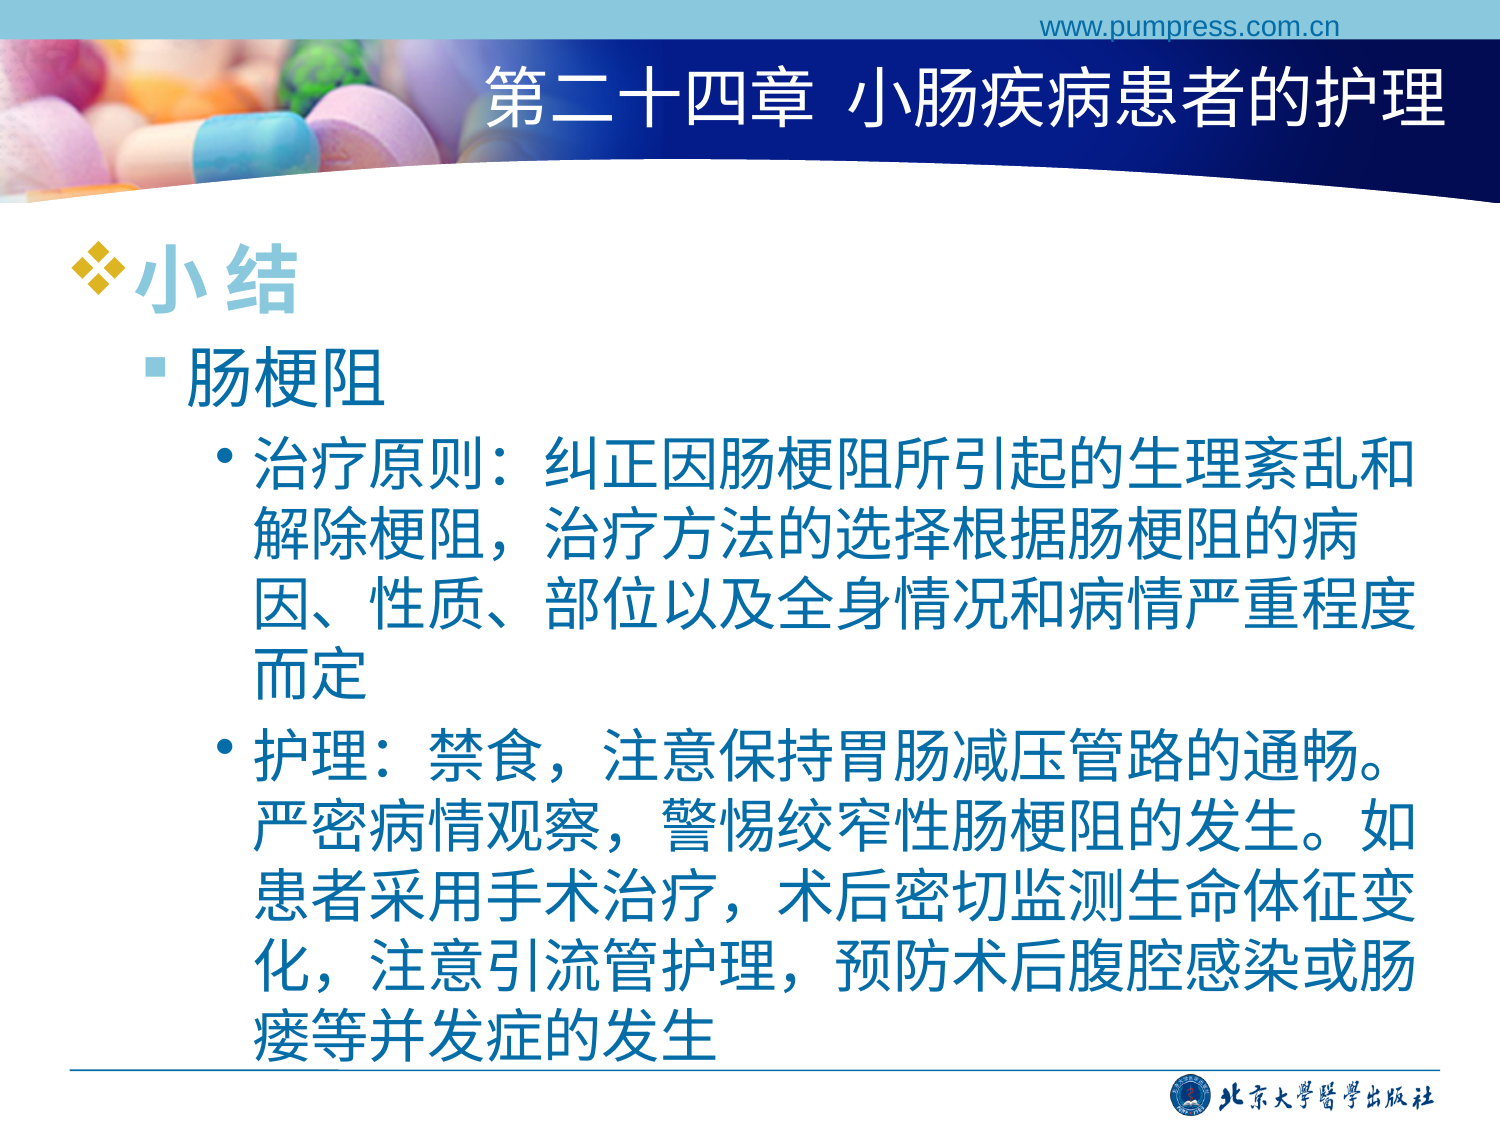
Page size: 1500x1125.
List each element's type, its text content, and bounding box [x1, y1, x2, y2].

title 第二十四章 小肠疾病患者的护理 [137, 49, 1463, 143]
picture [1170, 1074, 1436, 1118]
slide_number www.pumpress.com.cn [1025, 0, 1463, 38]
picture [0, 40, 1500, 203]
list 小 结 肠梗阻 治疗原则：纠正因肠梗阻所引起的生理紊乱和解除梗阻，治疗方法的选择根据肠梗阻的病因、性质、部位以及全身情况和病情严重程度而定 护理：禁食，注意保持胃肠减压管路的通畅。严密病情观察，警惕绞窄性肠梗阻的发生。如患者采用手术治疗，术后密切监测生命体征变化，注意引流管护理，预防术后腹腔感染或肠瘘等并发症的发生 [49, 224, 1463, 1026]
